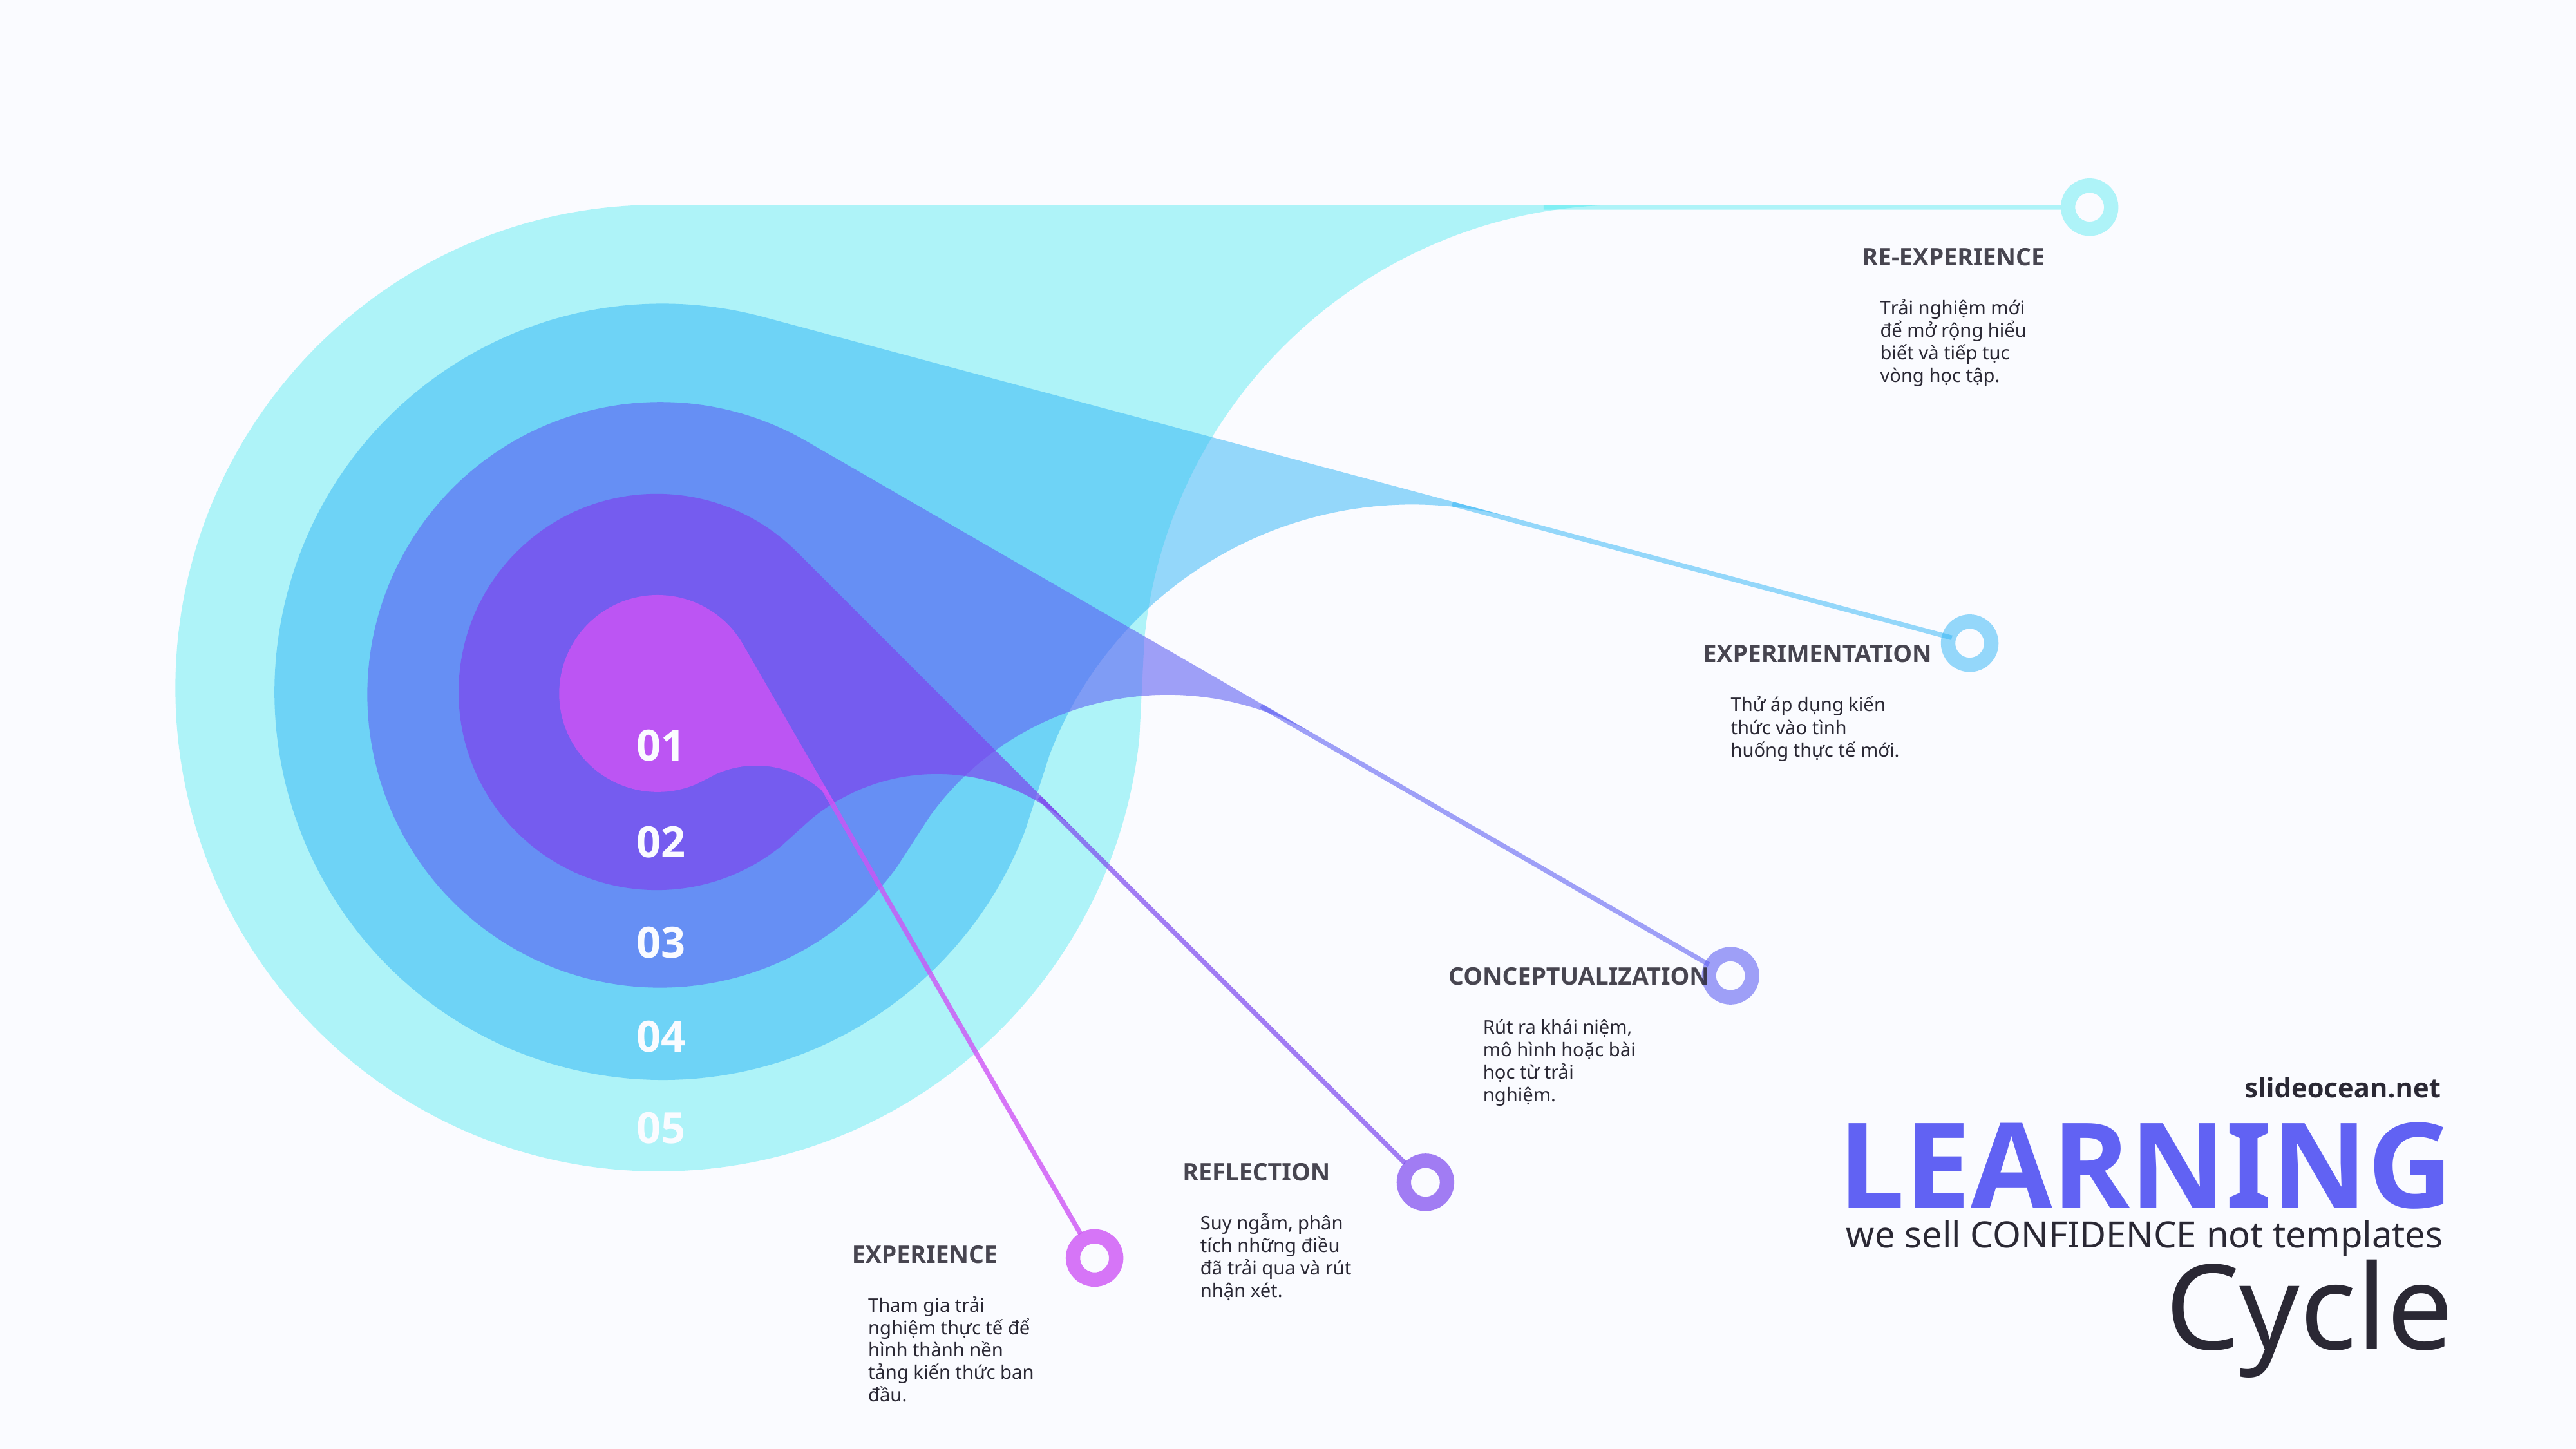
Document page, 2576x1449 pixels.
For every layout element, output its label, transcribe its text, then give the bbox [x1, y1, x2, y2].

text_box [1455, 833, 1759, 1005]
text_box slideocean.net [2235, 1066, 2450, 1108]
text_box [949, 751, 1124, 1287]
text_box 05 [627, 1095, 696, 1157]
text_box 04 [627, 1004, 696, 1066]
text_box EXPERIENCE [842, 1234, 949, 1273]
text_box [458, 493, 997, 891]
text_box [558, 594, 842, 815]
text_box [366, 401, 1269, 989]
text_box 01 [627, 713, 696, 775]
text_box Trải nghiệm mới để mở rộng hiểu biết và tiếp tục vòng học tập. [1870, 290, 2052, 391]
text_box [1443, 568, 1999, 672]
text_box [1219, 721, 1455, 1239]
text_box LEARNING Cycle [1828, 1084, 2463, 1378]
text_box [274, 303, 1454, 1081]
text_box Rút ra khái niệm, mô hình hoặc bài học từ trải nghiệm. [1473, 1010, 1654, 1110]
text_box [175, 204, 1543, 1172]
text_box Suy ngẫm, phân tích những điều đã trải qua và rút nhận xét. [1191, 1206, 1372, 1306]
text_box RE-EXPERIENCE [1852, 236, 2054, 276]
text_box we sell CONFIDENCE not templates [1836, 1206, 2453, 1260]
text_box Thử áp dụng kiến thức vào tình huống thực tế mới. [1721, 688, 1911, 766]
text_box Tham gia trải nghiệm thực tế để hình thành nền tảng kiến thức ban đầu. [858, 1288, 1050, 1411]
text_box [1543, 178, 2119, 236]
text_box 02 [627, 810, 696, 871]
text_box REFLECTION [1173, 1151, 1219, 1191]
text_box 03 [627, 910, 696, 972]
